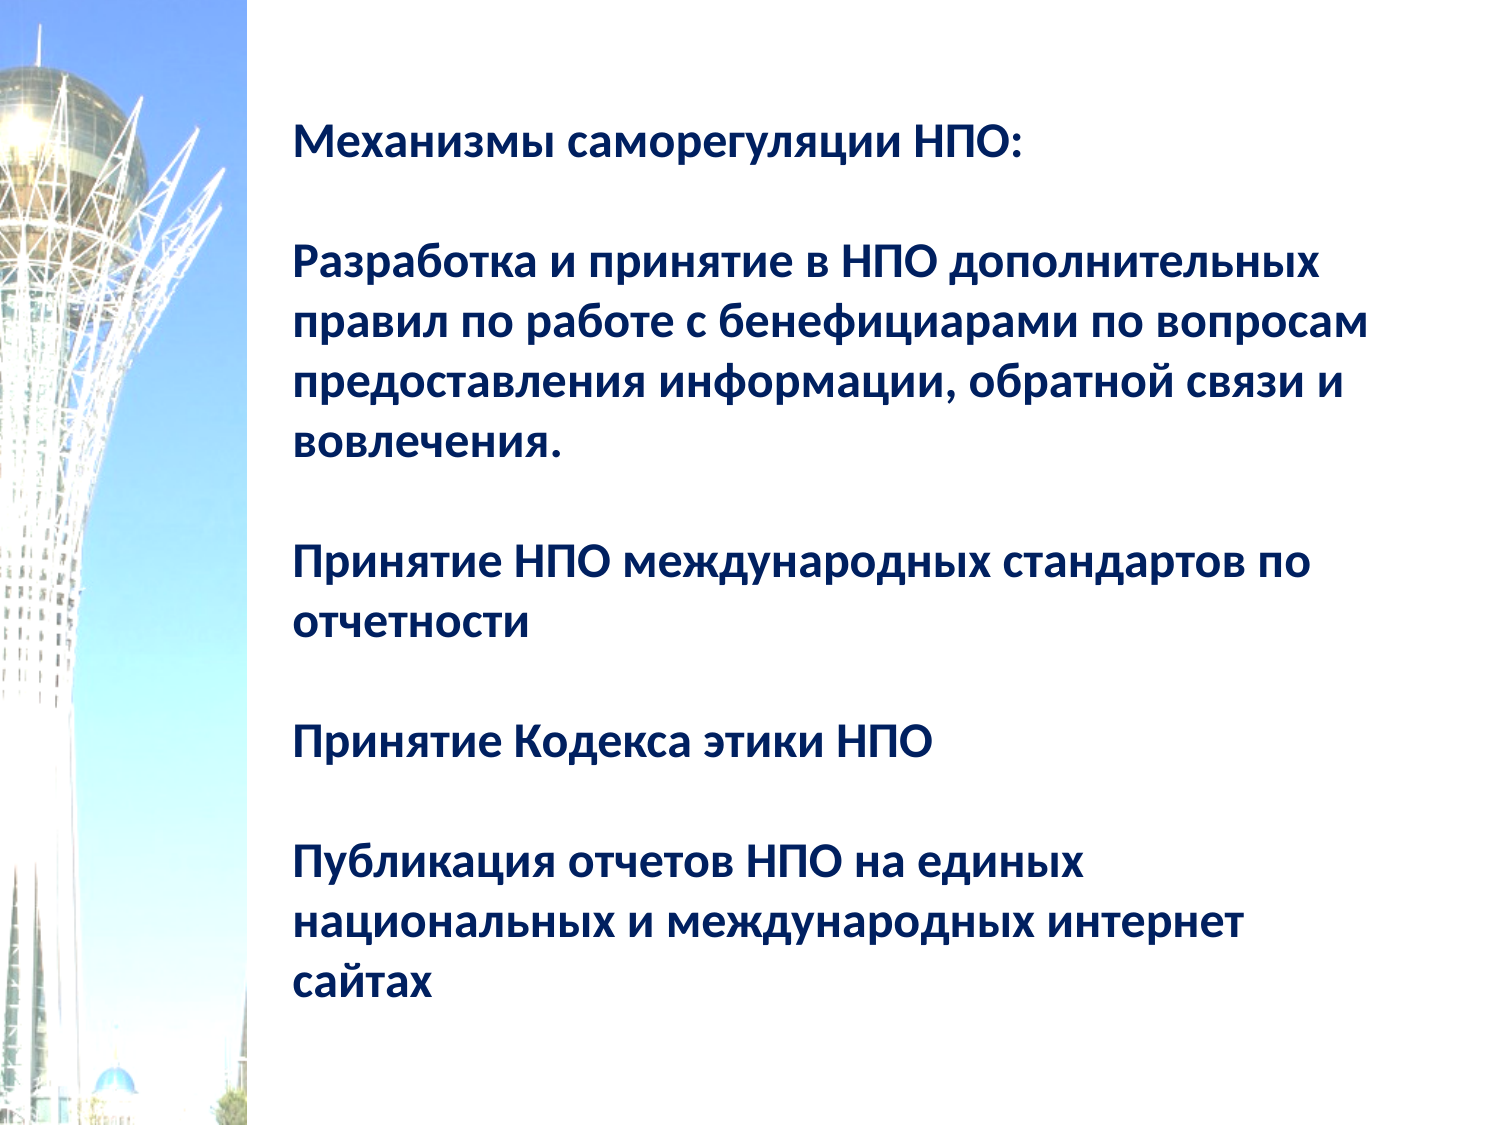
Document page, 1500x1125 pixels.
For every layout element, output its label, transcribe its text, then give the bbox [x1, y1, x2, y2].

picture [0, 0, 247, 1125]
text_box Механизмы саморегуляции НПО: Разработка и принятие в НПО дополнительных правил по работе с бенефициарами по вопросам предоставления информации, обратной связи и вовлечения. Принятие НПО международных стандартов по отчетности Принятие Кодекса этики НПО Публикация отчетов НПО на единых национальных и международных интернет сайтах [277, 100, 1400, 1016]
